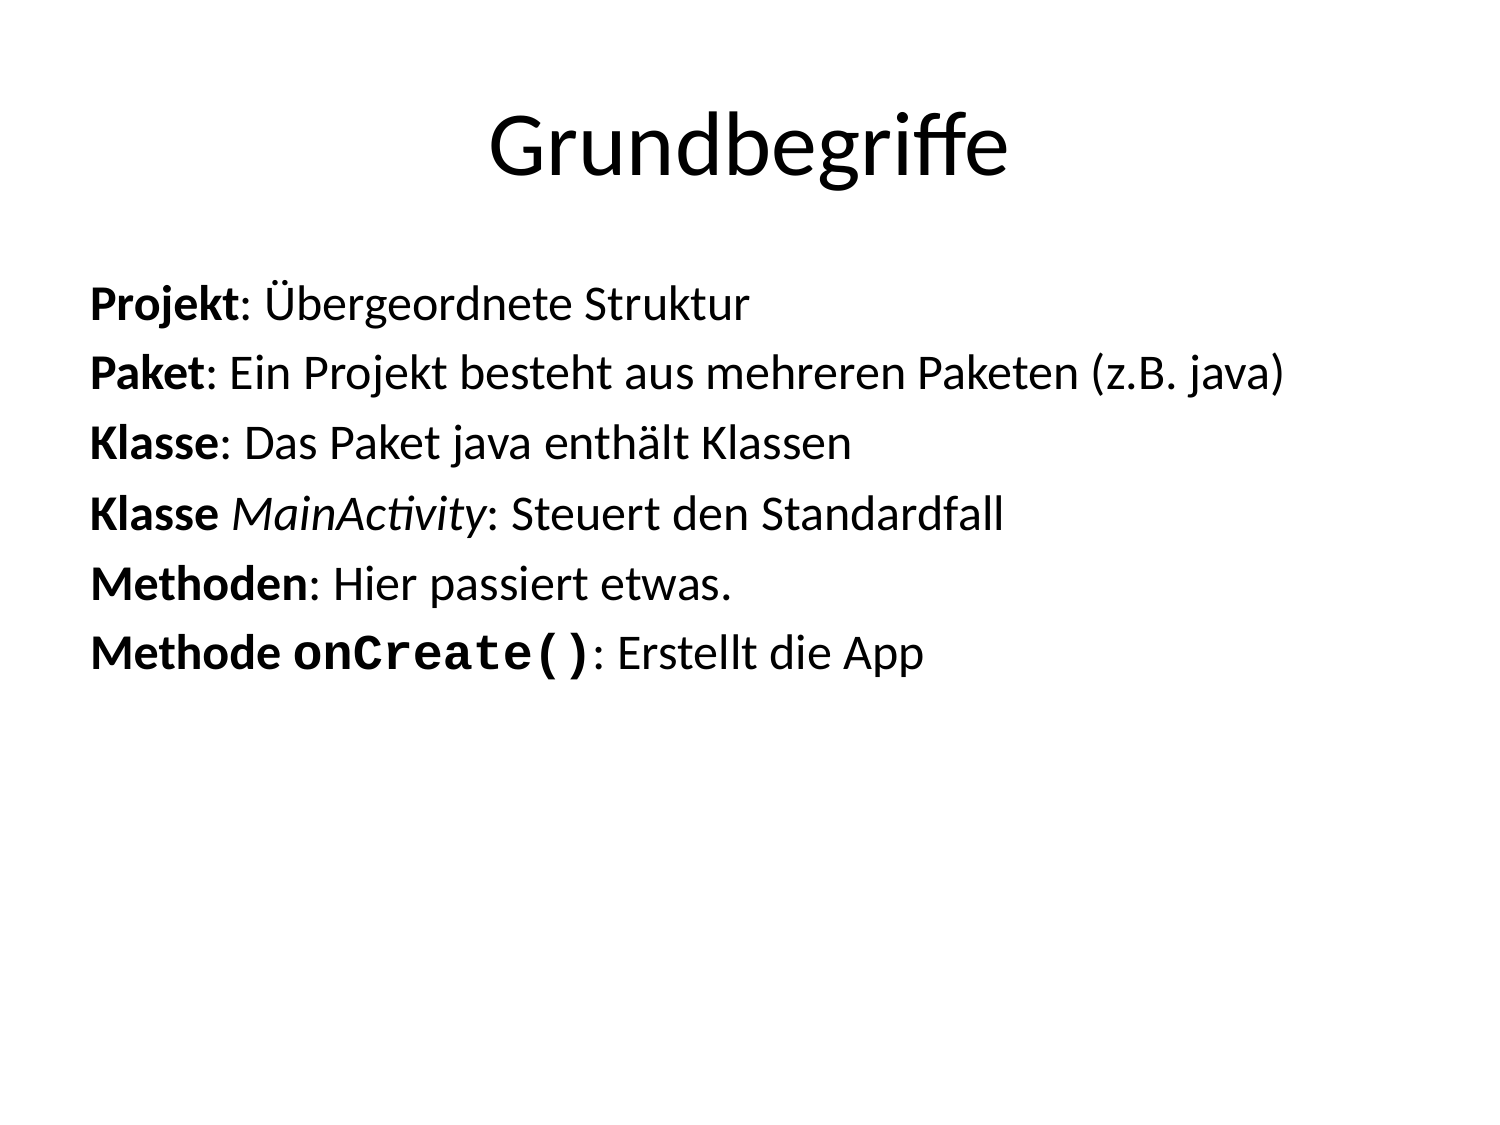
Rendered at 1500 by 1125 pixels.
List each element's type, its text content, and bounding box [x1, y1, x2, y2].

list Projekt: Übergeordnete Struktur Paket: Ein Projekt besteht aus mehreren Paketen (z.B. java) Klasse: Das Paket java enthält Klassen Klasse MainActivity: Steuert den Standardfall Methoden: Hier passiert etwas. Methode onCreate(): Erstellt die App [75, 262, 1425, 1005]
title Grundbegriffe [75, 45, 1425, 233]
